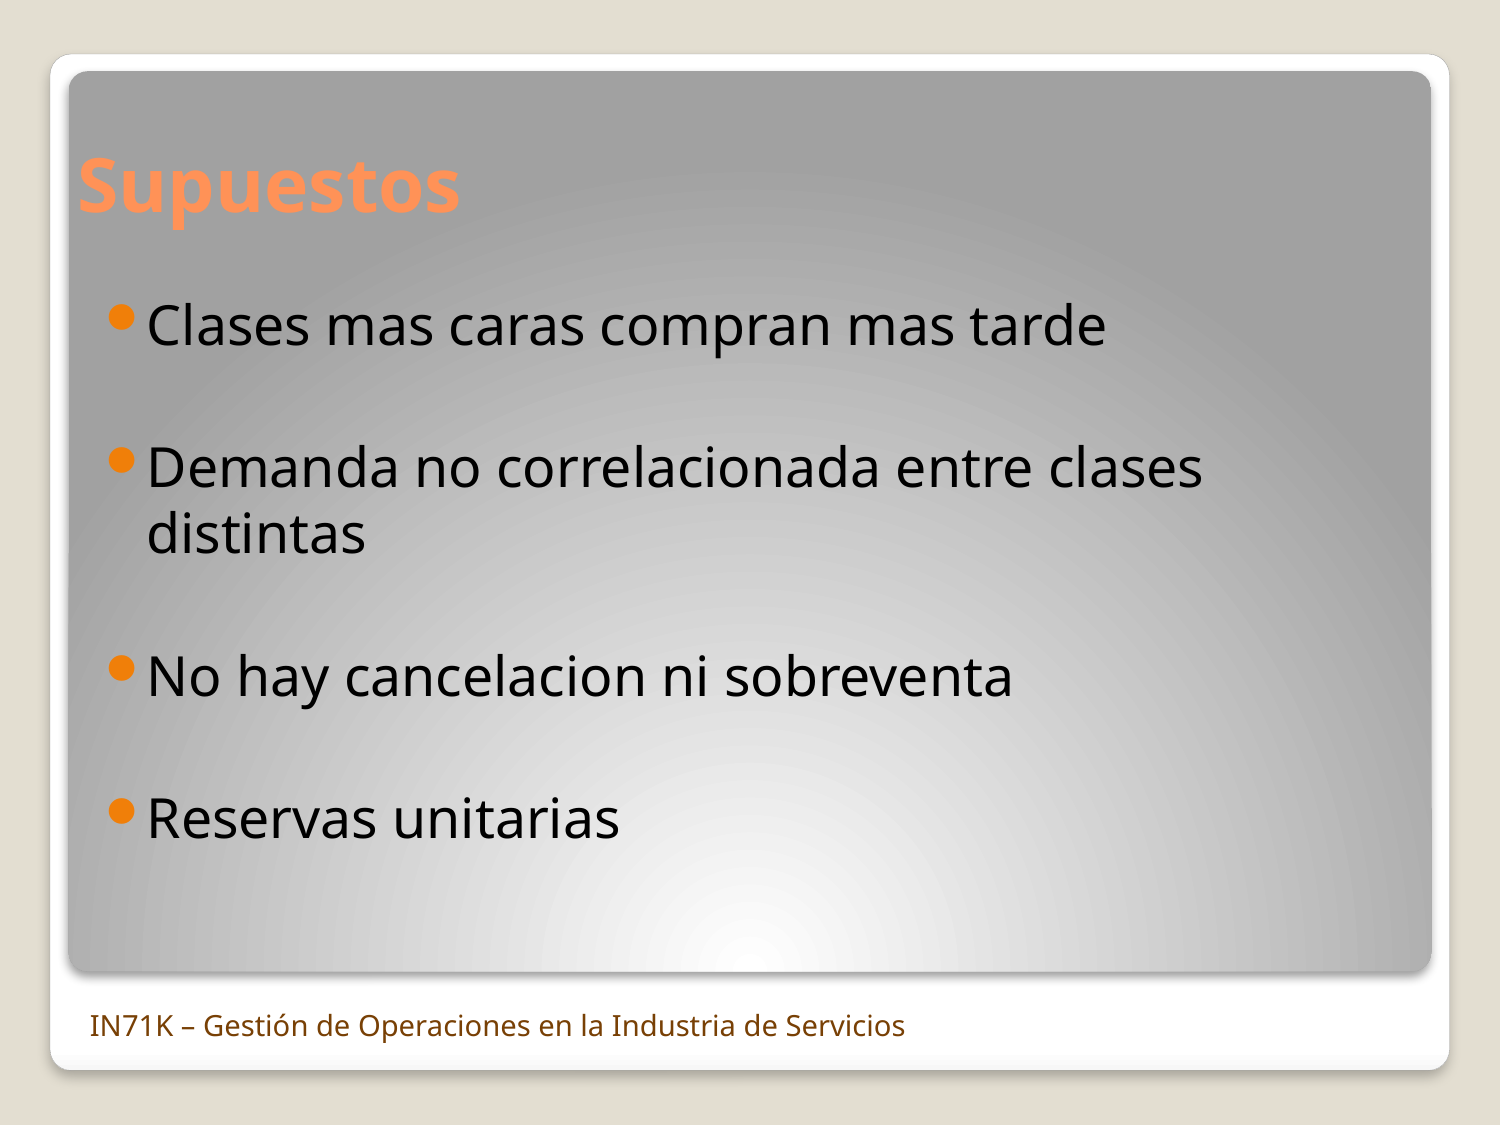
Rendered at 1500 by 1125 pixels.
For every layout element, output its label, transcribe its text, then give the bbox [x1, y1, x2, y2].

text_box IN71K – Gestión de Operaciones en la Industria de Servicios [74, 999, 1263, 1050]
list Clases mas caras compran mas tarde Demanda no correlacionada entre clases distintas No hay cancelacion ni sobreventa Reservas unitarias [75, 275, 1418, 862]
title Supuestos [62, 62, 1405, 235]
